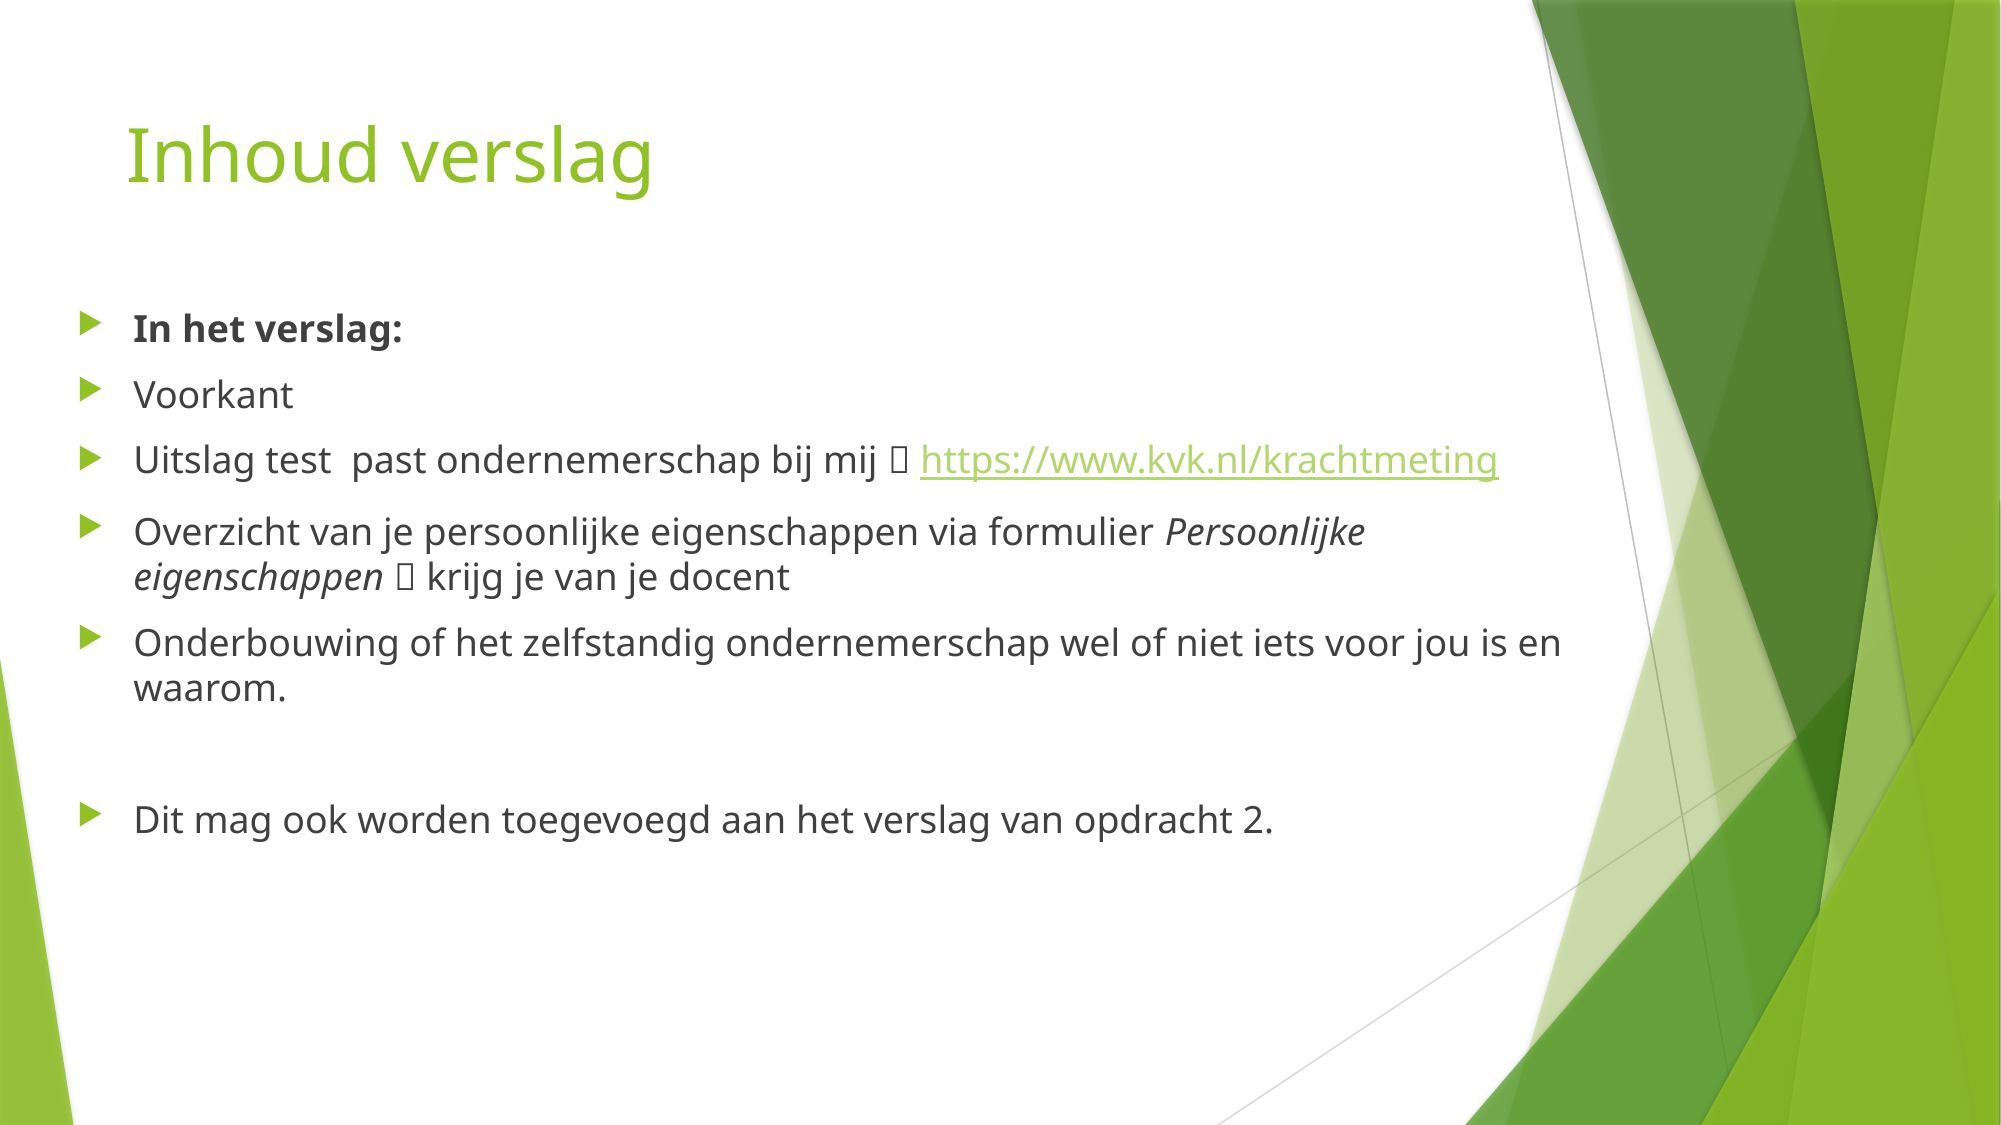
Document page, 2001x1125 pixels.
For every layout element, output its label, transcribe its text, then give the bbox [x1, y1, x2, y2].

title Inhoud verslag [111, 99, 1522, 231]
list In het verslag: Voorkant Uitslag test past ondernemerschap bij mij  https://www.kvk.nl/krachtmeting Overzicht van je persoonlijke eigenschappen via formulier Persoonlijke eigenschappen  krijg je van je docent Onderbouwing of het zelfstandig ondernemerschap wel of niet iets voor jou is en waarom. Dit mag ook worden toegevoegd aan het verslag van opdracht 2. [62, 231, 1618, 1033]
